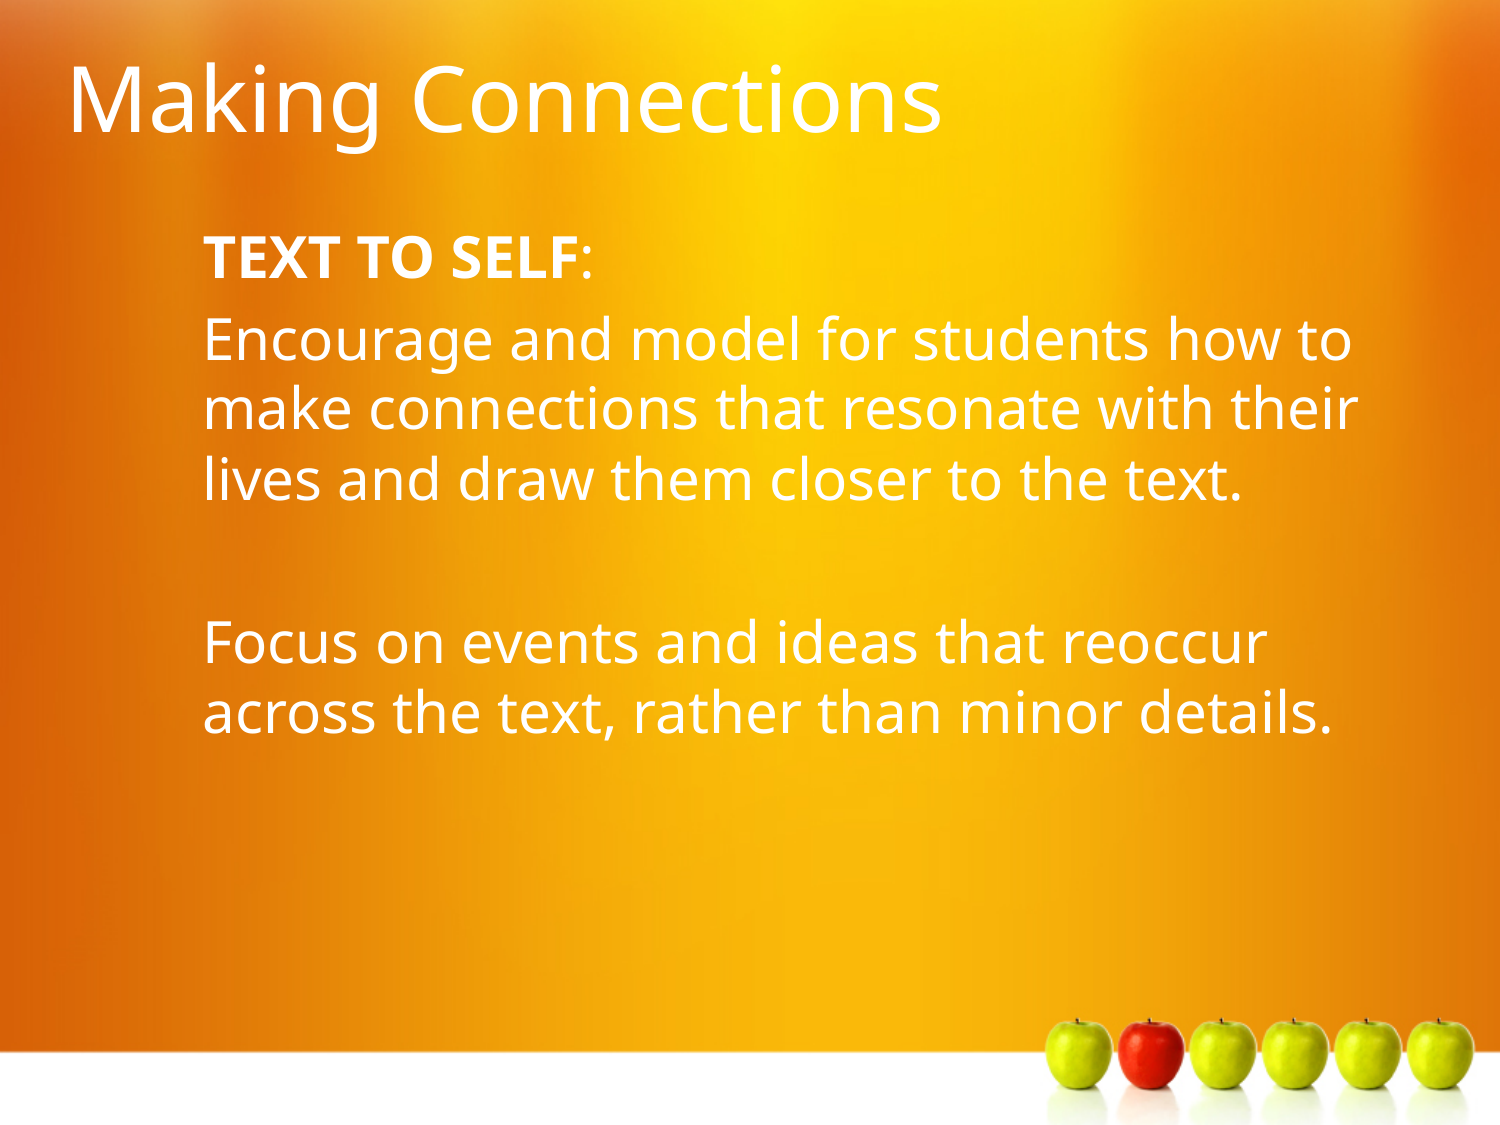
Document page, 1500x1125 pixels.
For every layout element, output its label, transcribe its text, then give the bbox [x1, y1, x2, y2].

title Making Connections [50, 37, 1400, 155]
list TEXT TO SELF: Encourage and model for students how to make connections that resonate with their lives and draw them closer to the text. Focus on events and ideas that reoccur across the text, rather than minor details. [187, 212, 1388, 938]
picture [0, 0, 1500, 1125]
